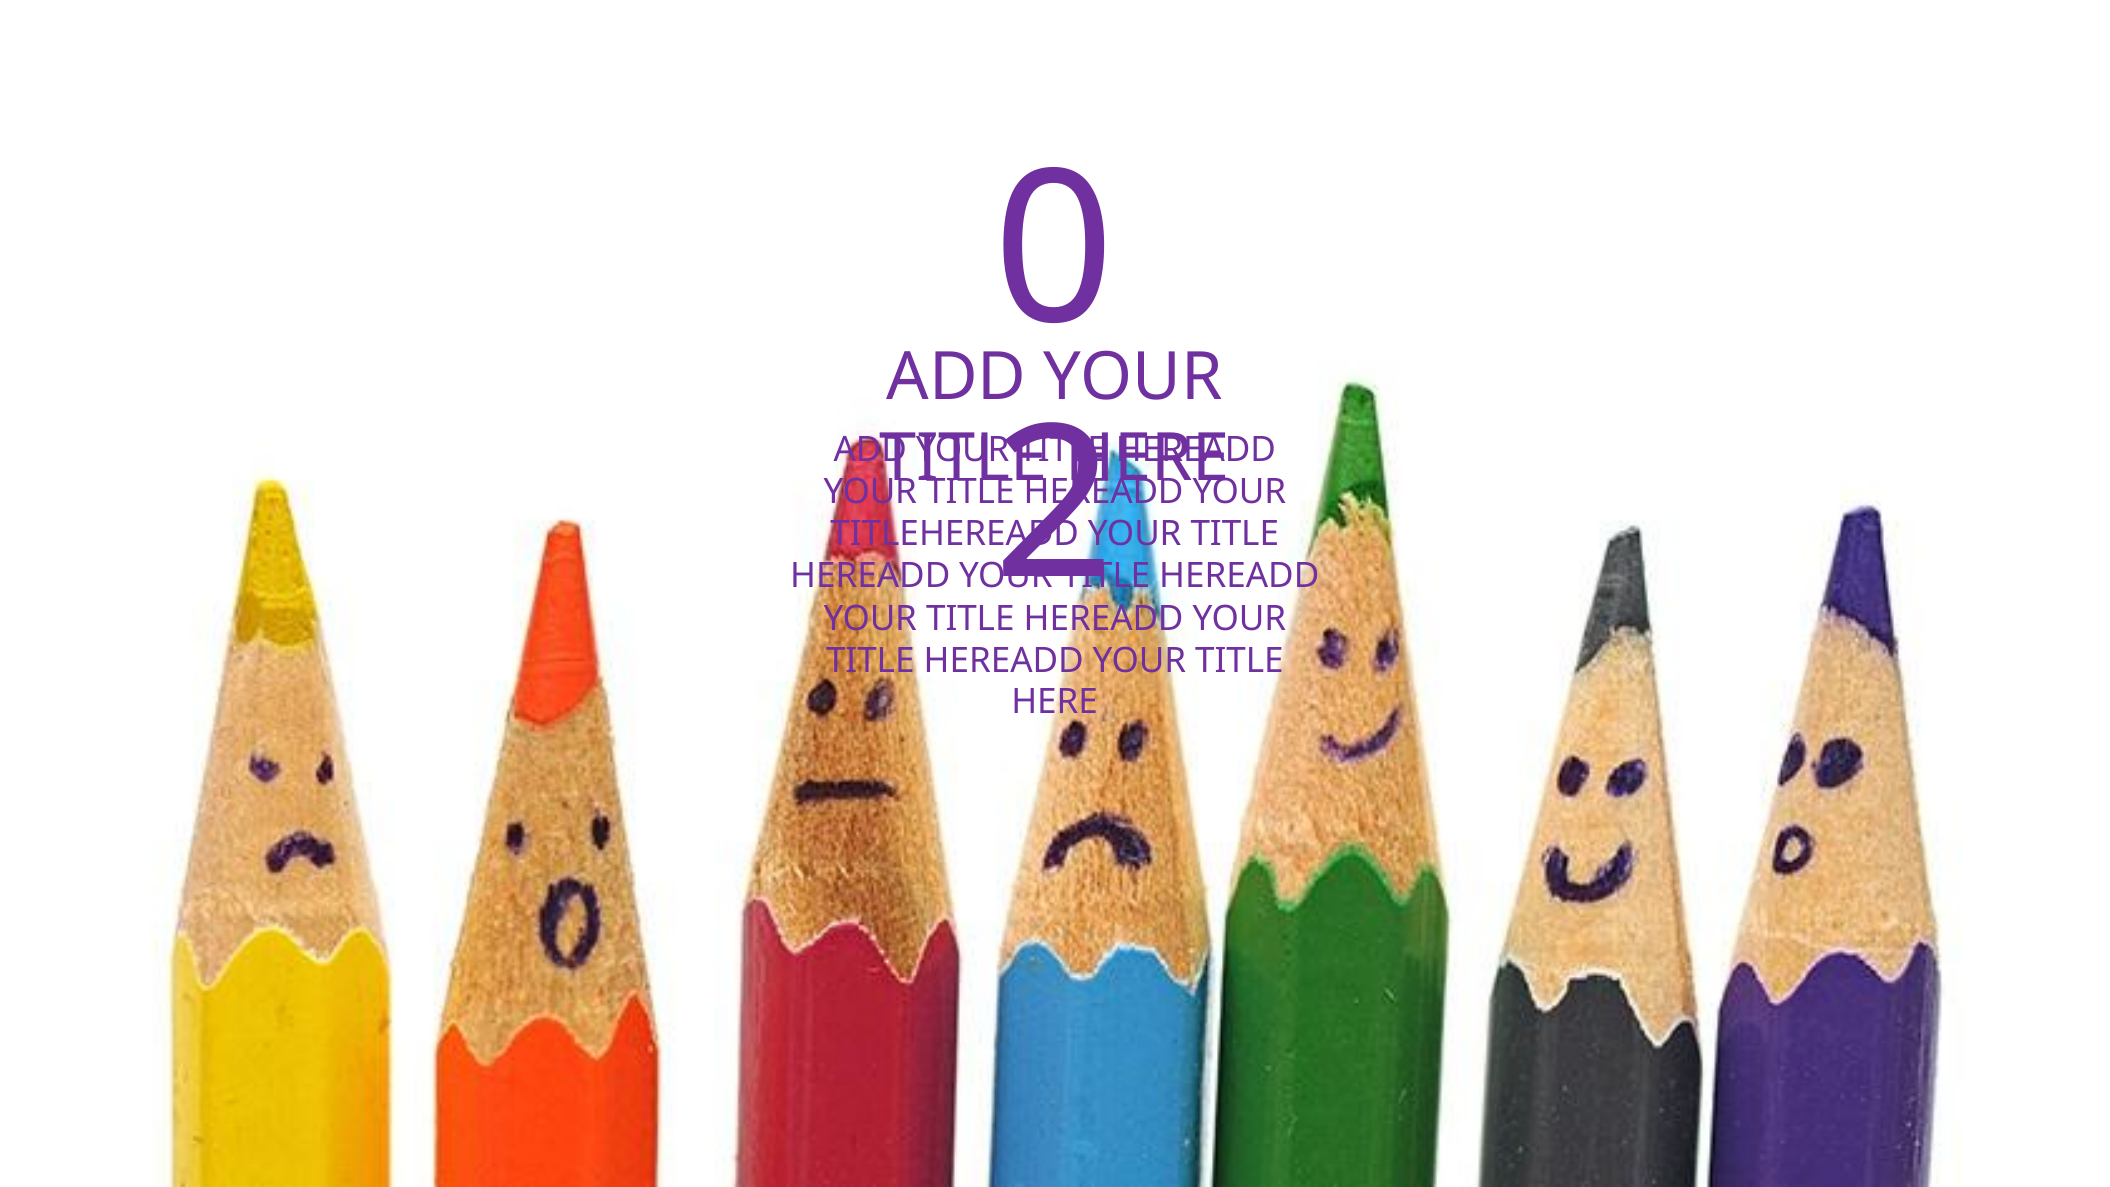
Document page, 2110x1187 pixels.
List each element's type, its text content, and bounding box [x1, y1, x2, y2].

text_box ADD YOUR TITLE HERE [780, 325, 1329, 419]
text_box 02 [948, 101, 1161, 325]
text_box ADD YOUR TITLE HEREADD YOUR TITLE HEREADD YOUR TITLEHEREADD YOUR TITLE HEREADD YOUR TITLE HEREADD YOUR TITLE HEREADD YOUR TITLE HEREADD YOUR TITLE HERE [774, 419, 1335, 729]
text_box [0, 0, 2110, 1187]
